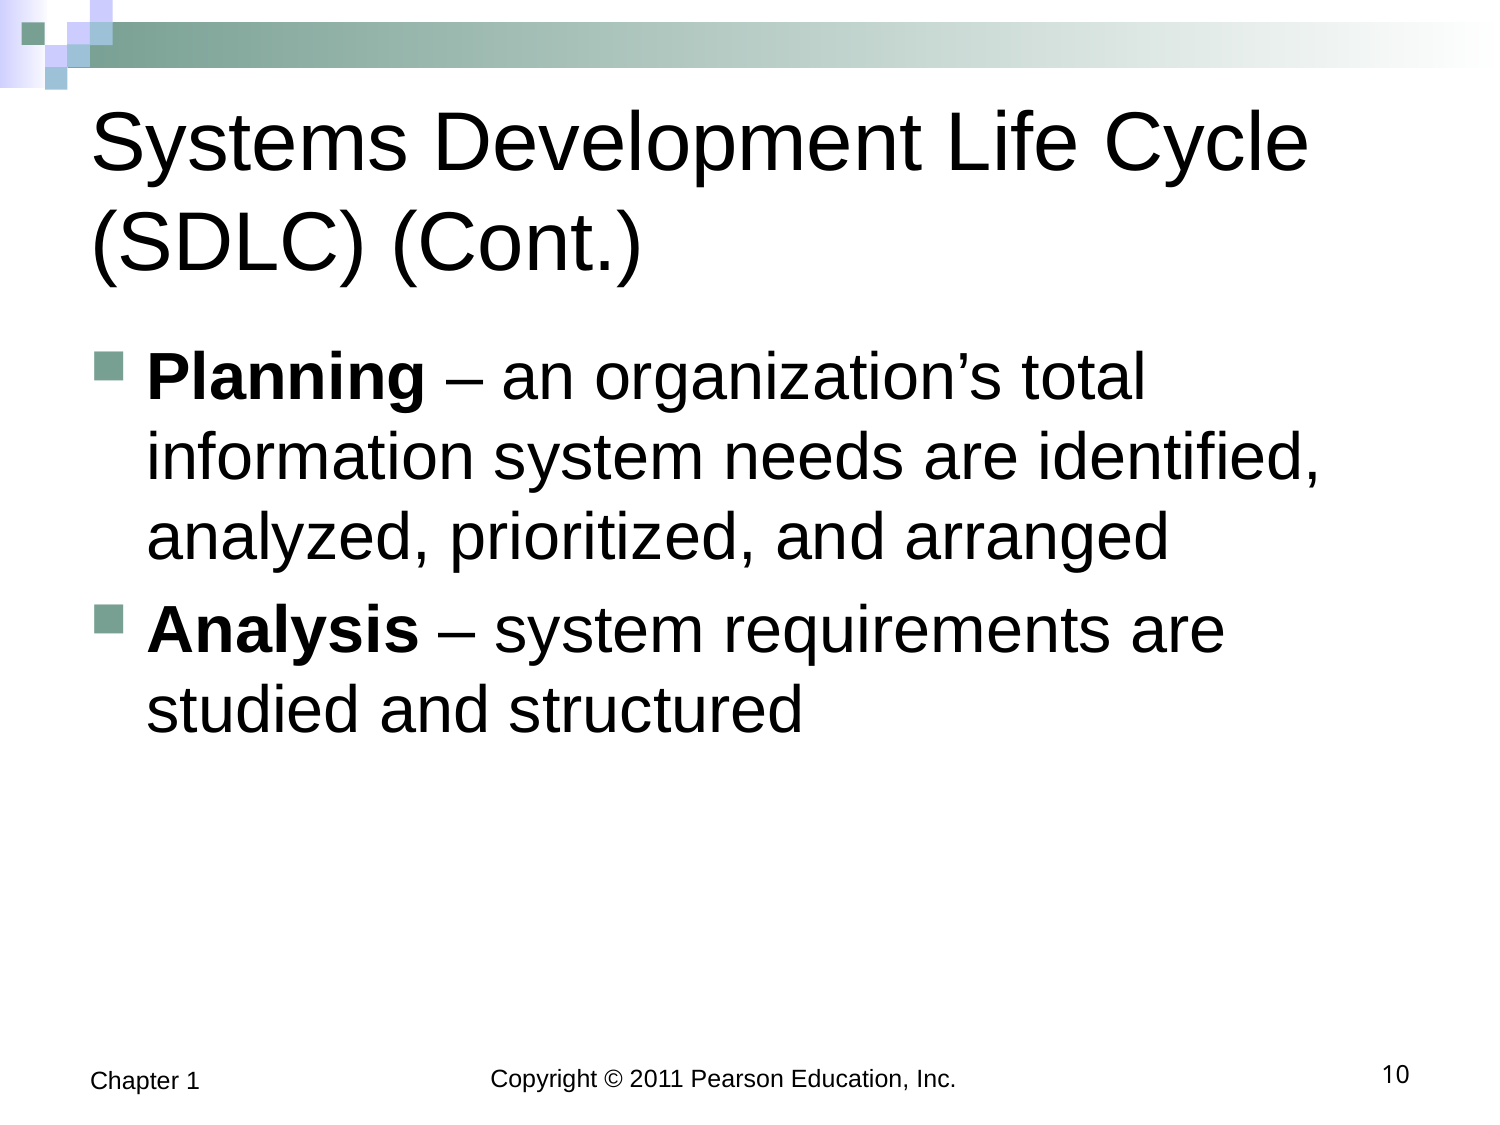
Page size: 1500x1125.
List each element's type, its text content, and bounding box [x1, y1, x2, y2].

slide_number Chapter 1 [74, 1024, 426, 1103]
slide_number 10 [1074, 1024, 1426, 1101]
title Systems Development Life Cycle (SDLC) (Cont.) [75, 75, 1425, 300]
footer Copyright © 2011 Pearson Education, Inc. [426, 1024, 1074, 1101]
list Planning – an organization’s total information system needs are identified, analyzed, prioritized, and arranged Analysis – system requirements are studied and structured [75, 324, 1425, 963]
